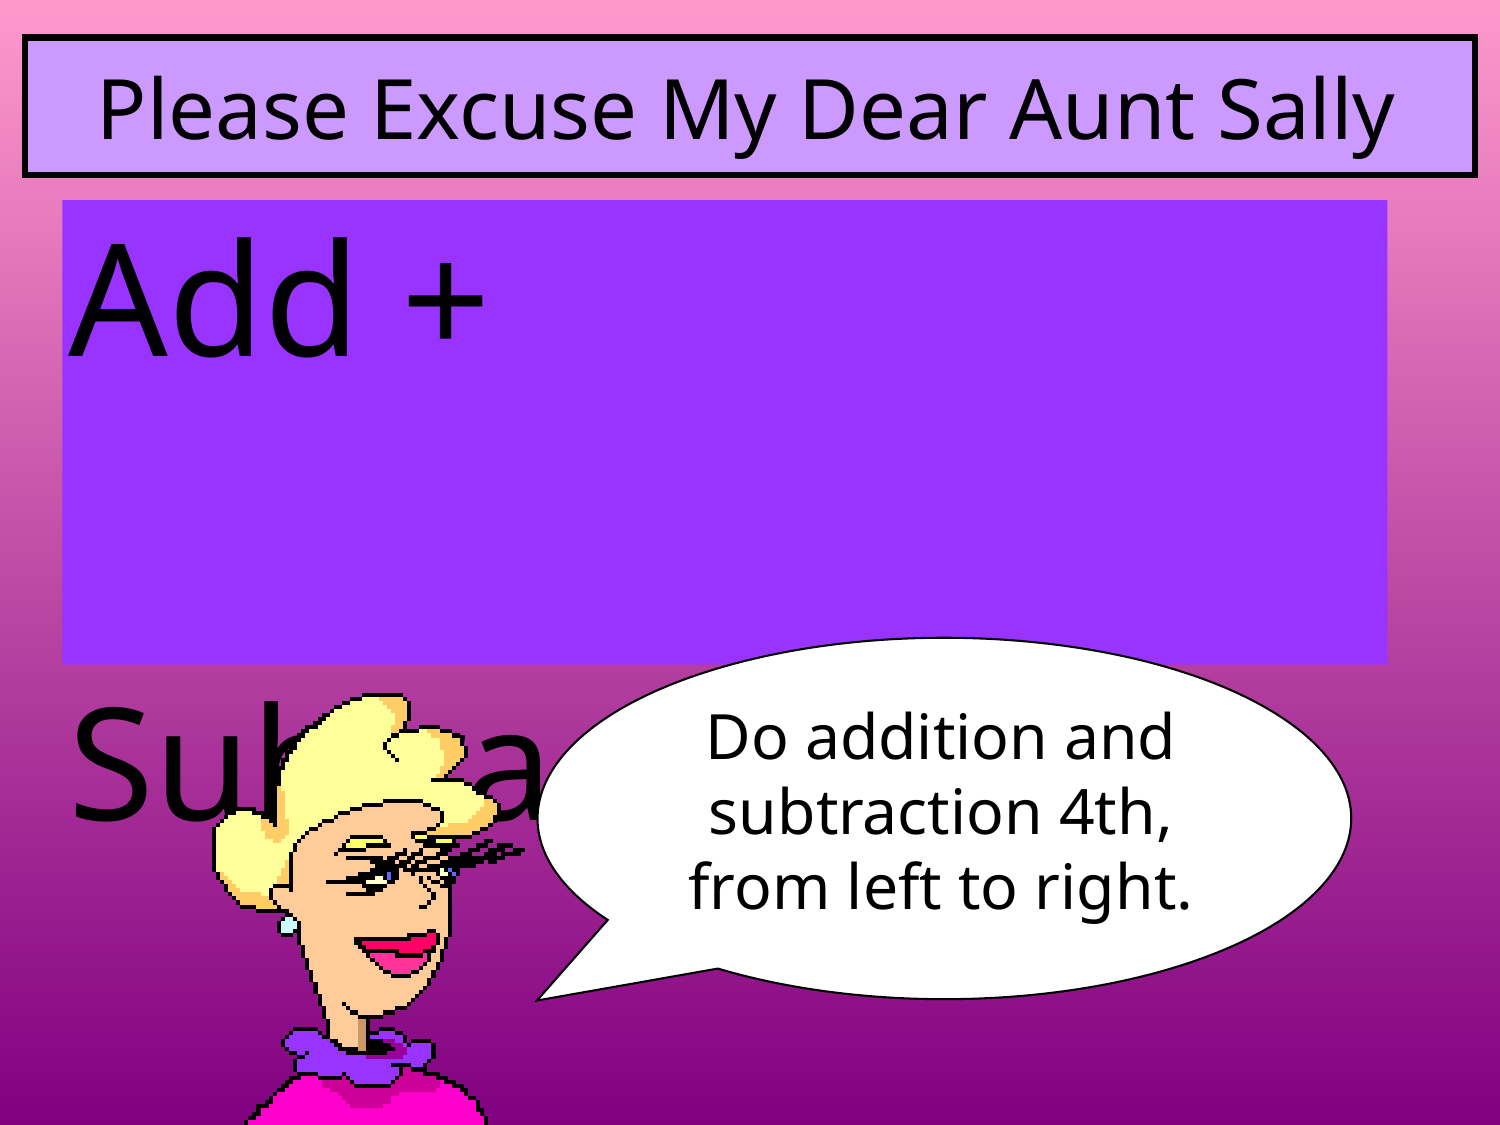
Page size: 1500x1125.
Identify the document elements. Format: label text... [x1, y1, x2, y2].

picture [199, 624, 550, 1125]
title Please Excuse My Dear Aunt Sally [24, 37, 1475, 175]
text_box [536, 637, 1352, 1068]
text_box Add + Subtract - [62, 200, 1388, 665]
